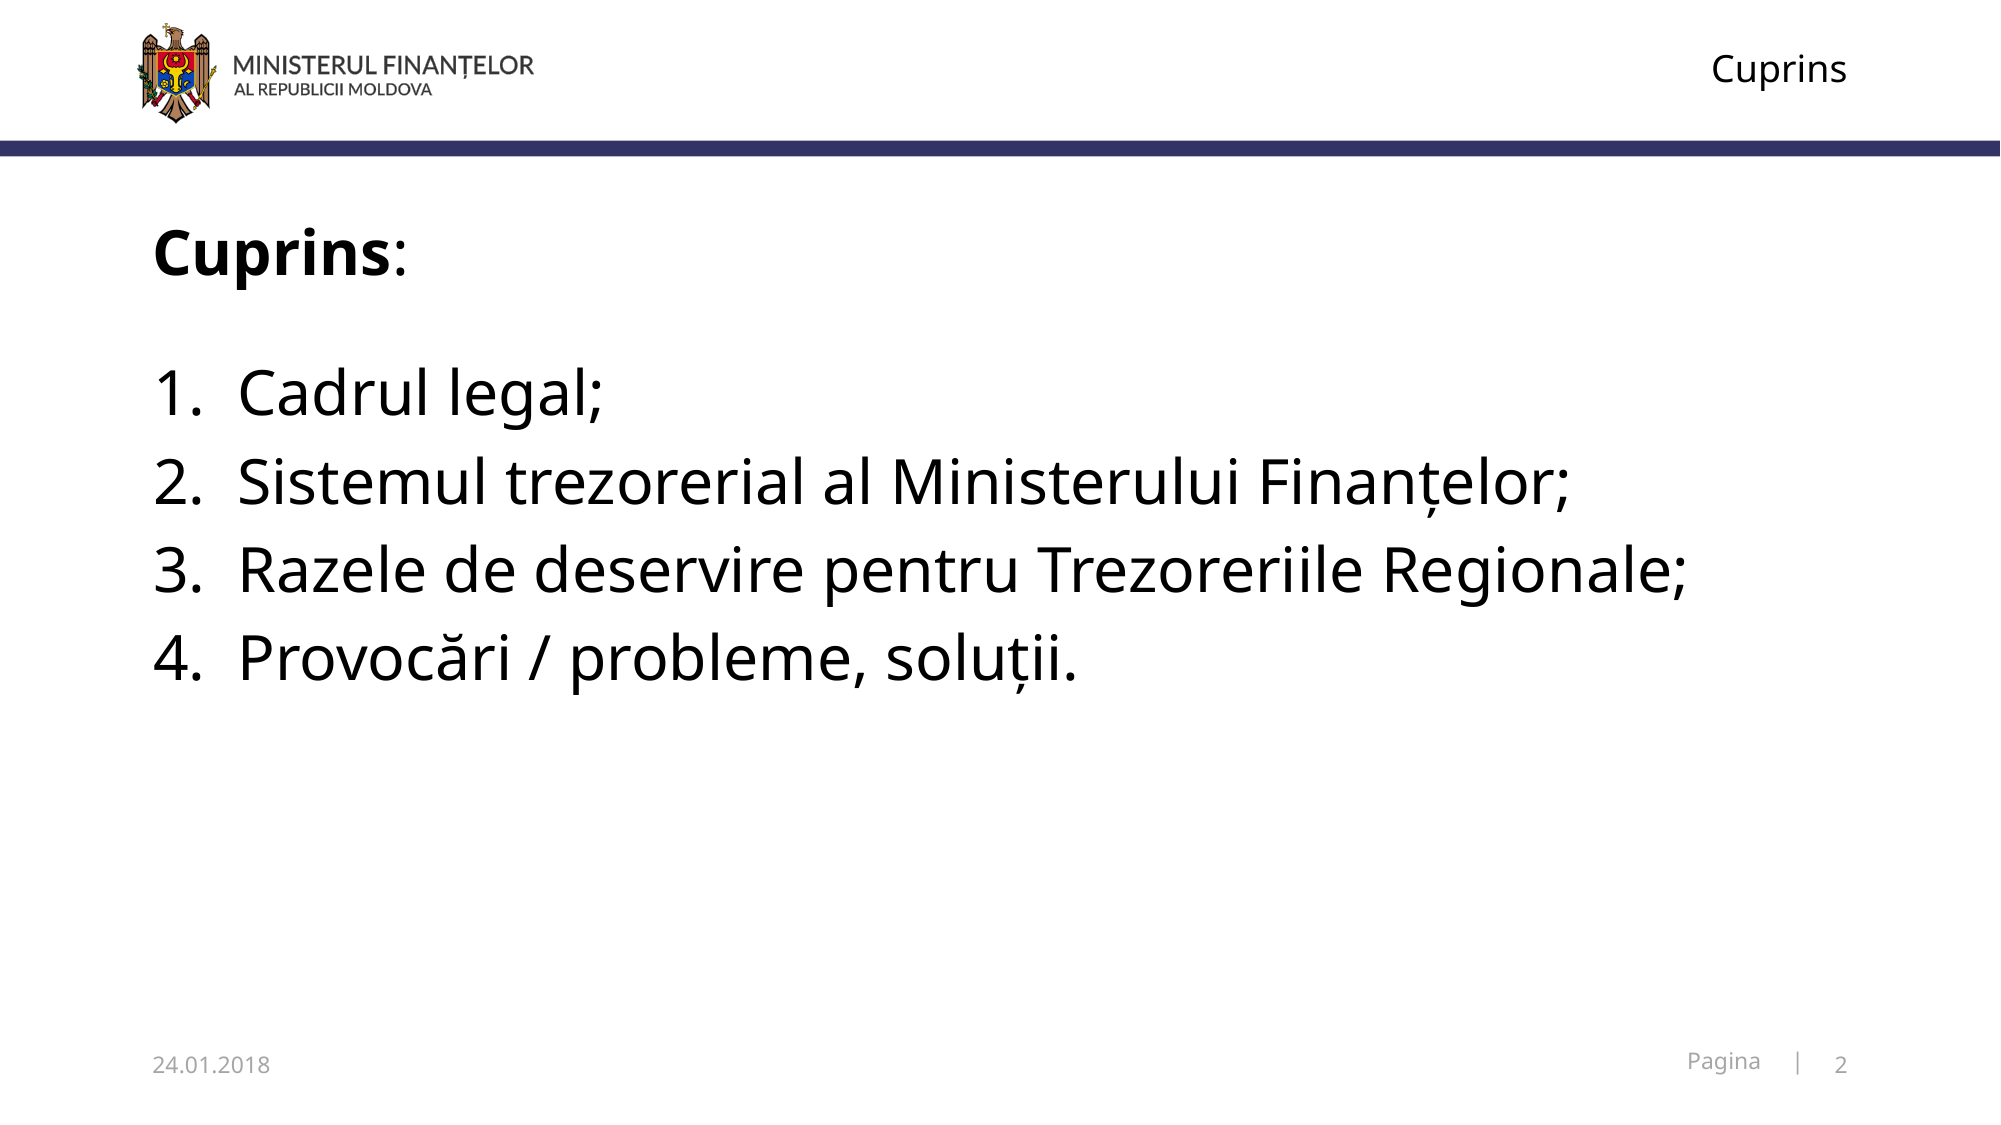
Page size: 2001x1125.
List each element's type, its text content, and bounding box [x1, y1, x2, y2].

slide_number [137, 1042, 588, 1103]
picture [137, 23, 534, 124]
title Cuprins: [137, 214, 1863, 309]
list Cadrul legal; Sistemul trezorerial al Ministerului Finanțelor; Razele de deservire pentru Trezoreriile Regionale; Provocări / probleme, soluții. [138, 354, 1873, 889]
list Cuprins [1041, 42, 1863, 100]
slide_number 2 [1801, 1042, 1863, 1103]
